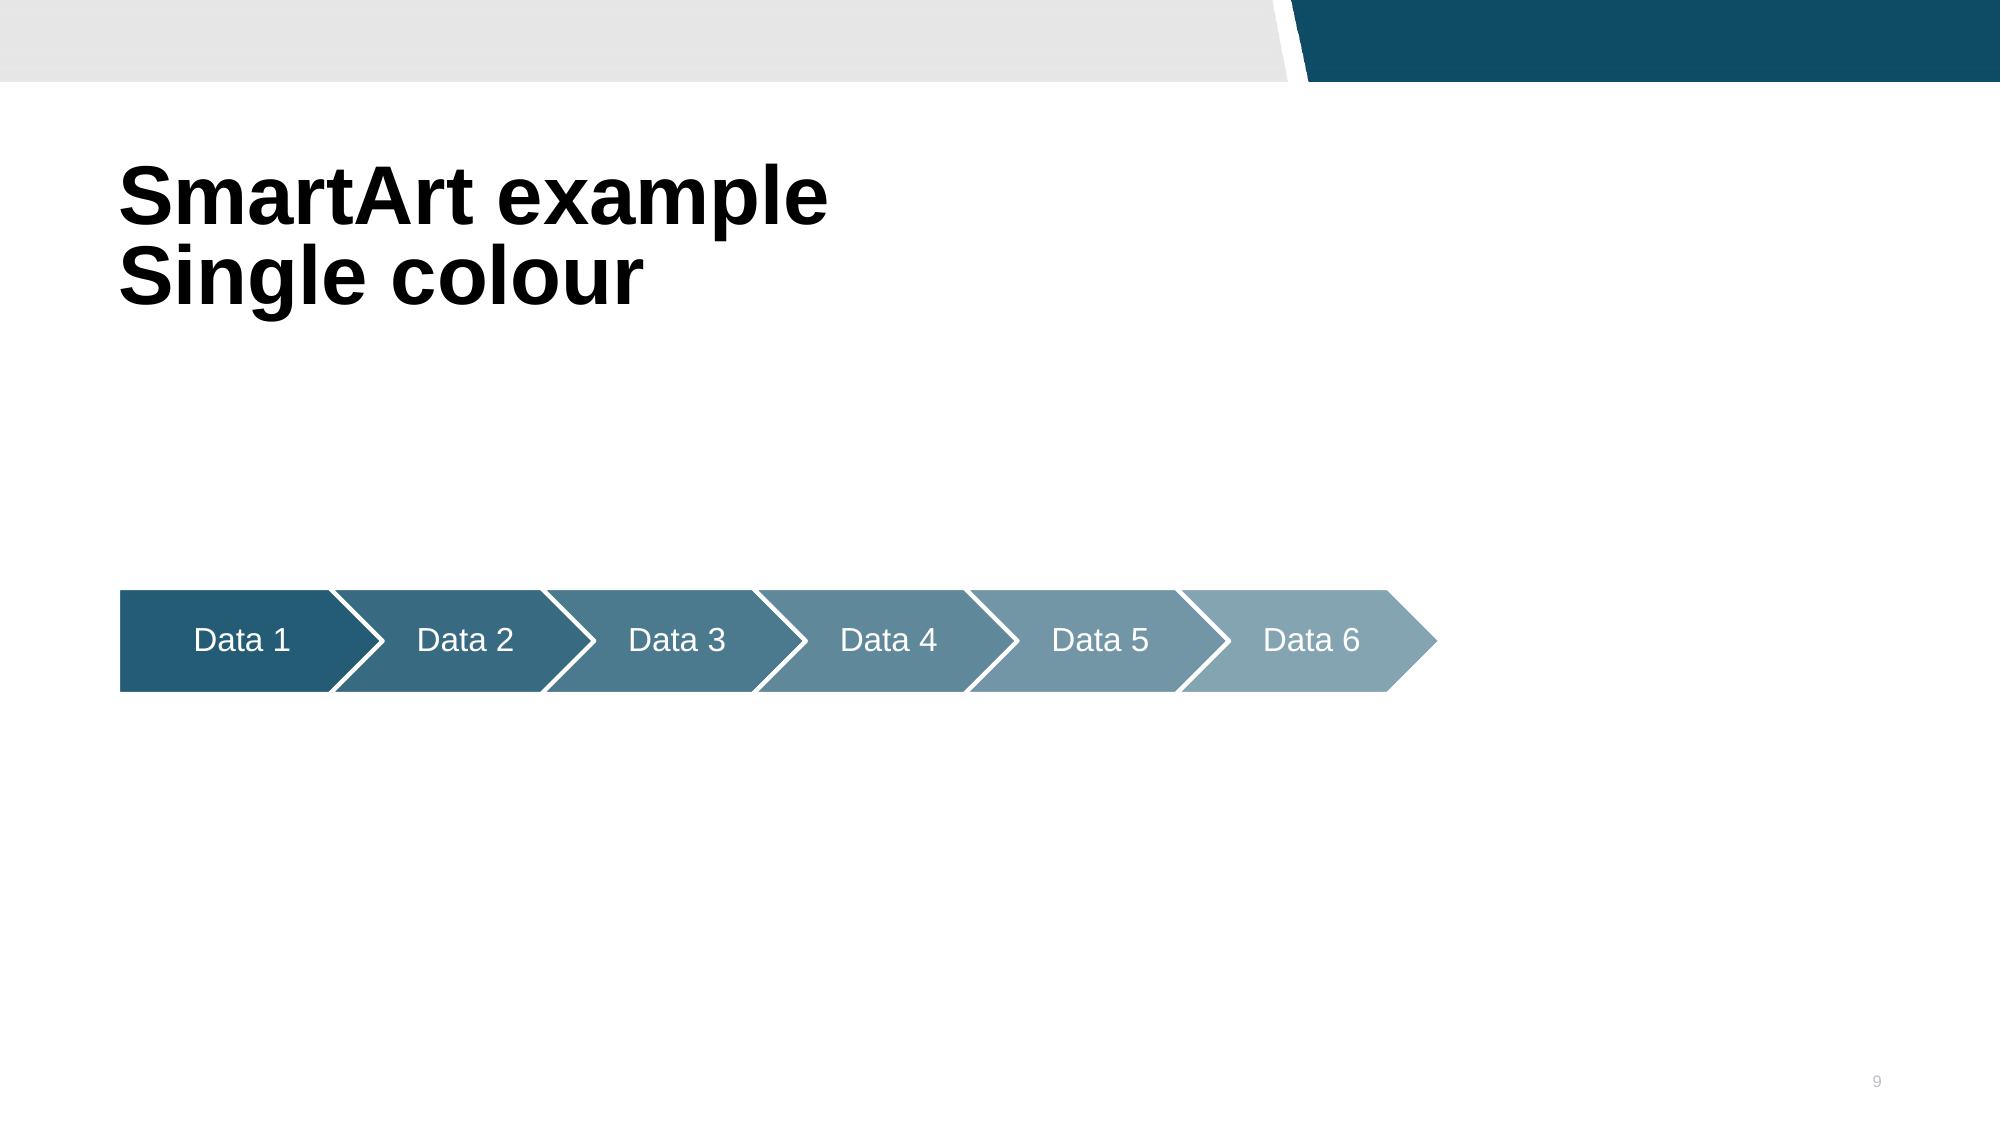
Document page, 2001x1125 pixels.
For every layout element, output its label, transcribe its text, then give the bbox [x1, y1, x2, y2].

title SmartArt example Single colour [118, 160, 1882, 323]
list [117, 337, 1442, 945]
picture [0, 0, 2000, 82]
